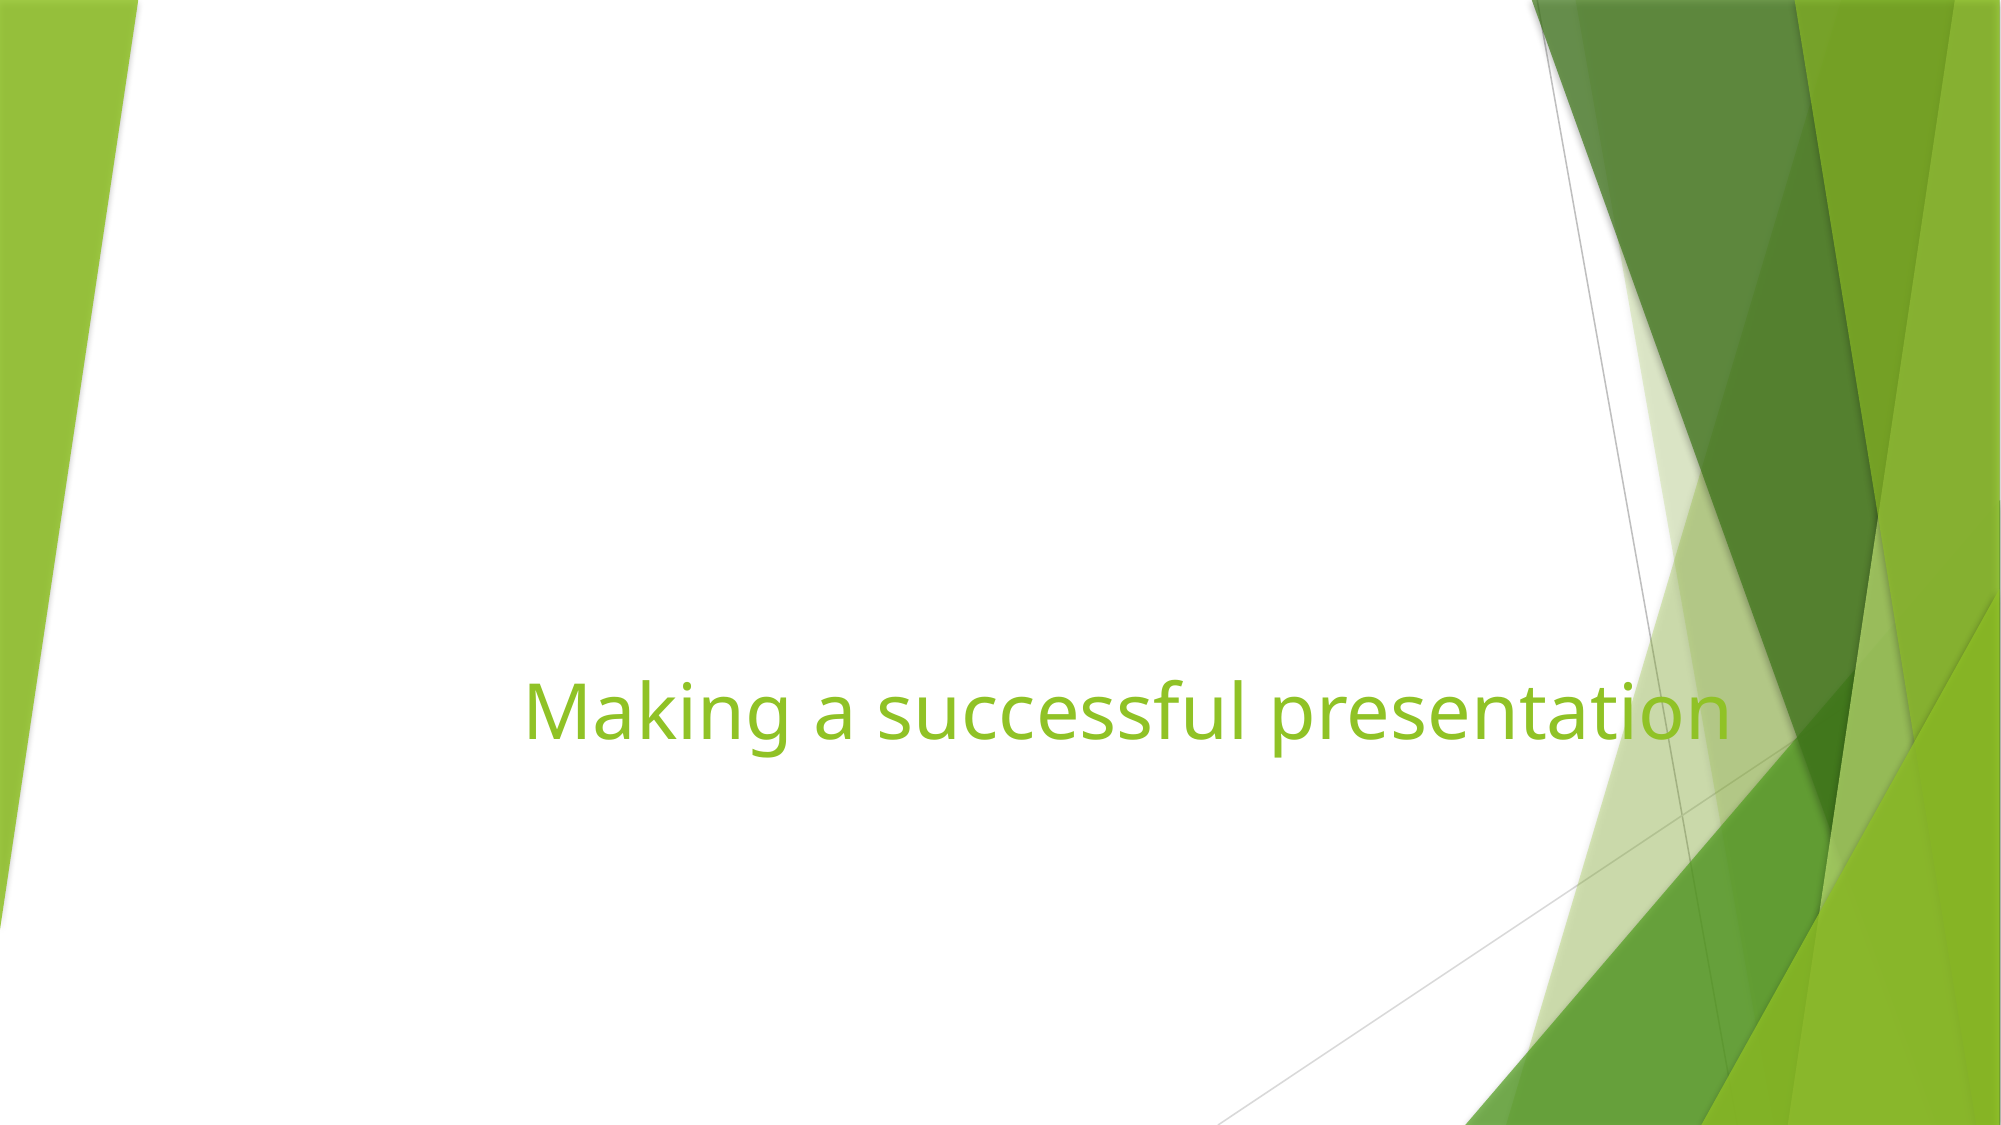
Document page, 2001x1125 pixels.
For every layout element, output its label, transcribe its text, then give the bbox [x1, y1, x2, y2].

title Making a successful presentation [249, 184, 1750, 763]
